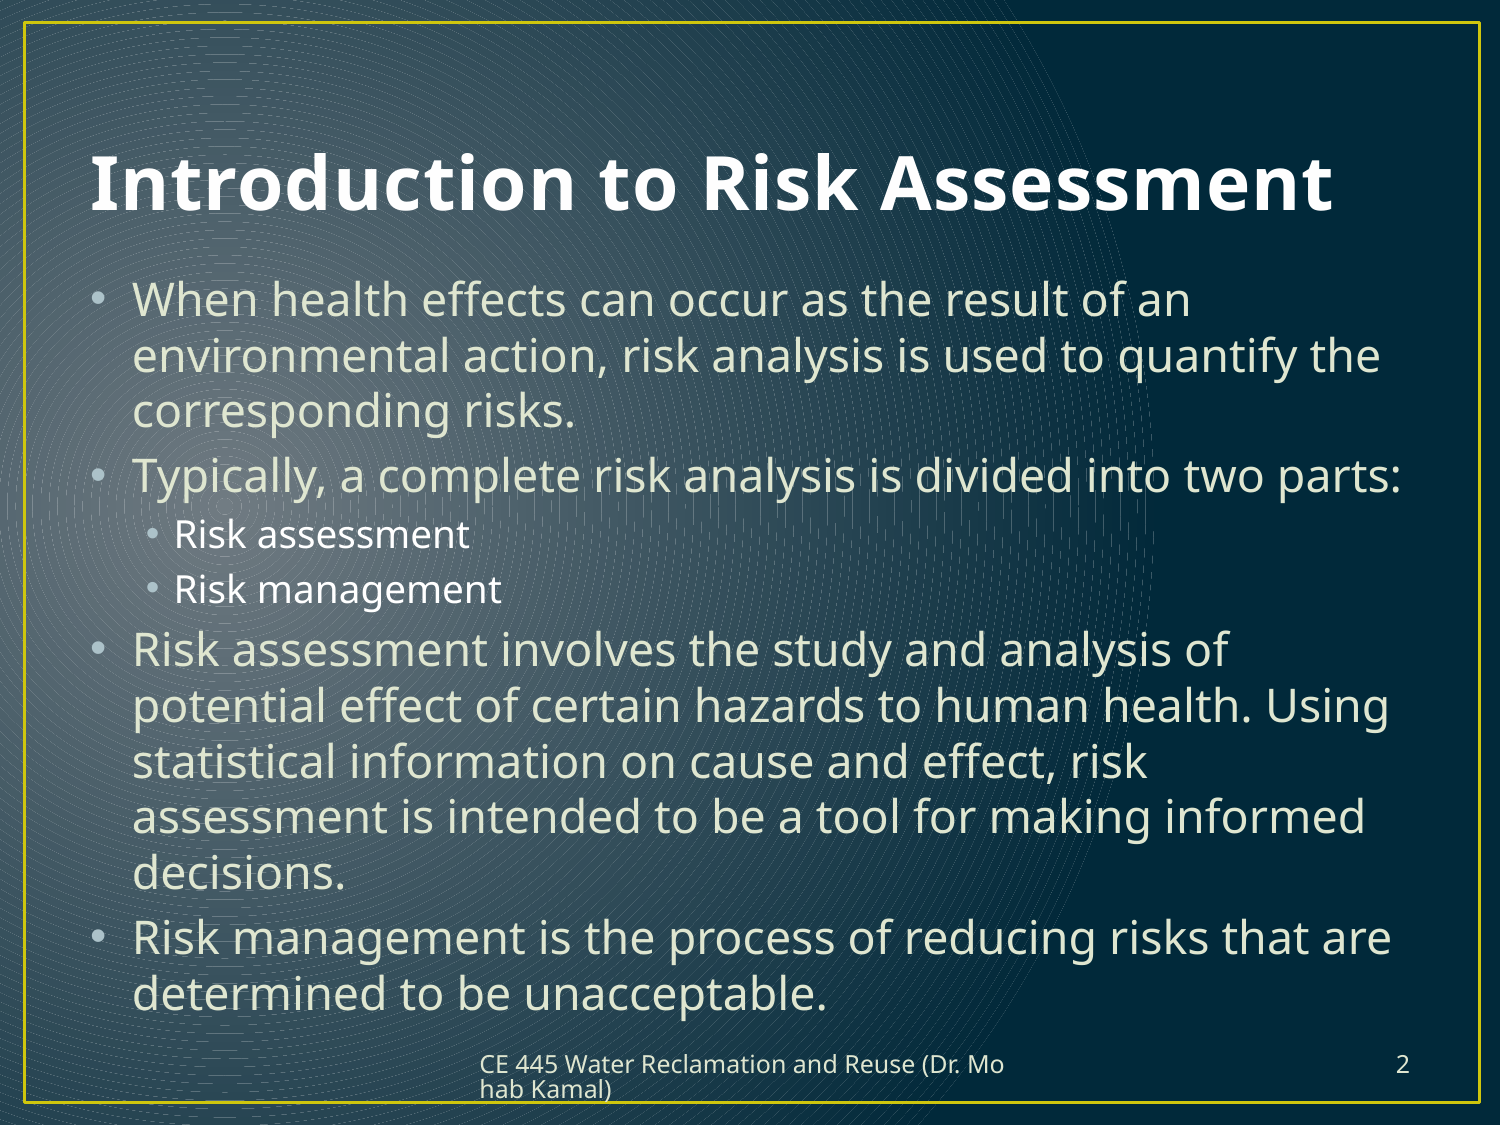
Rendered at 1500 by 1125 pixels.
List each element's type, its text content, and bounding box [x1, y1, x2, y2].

slide_number 2 [1074, 1035, 1425, 1096]
footer CE 445 Water Reclamation and Reuse (Dr. Mohab Kamal) [464, 1035, 1036, 1096]
title Introduction to Risk Assessment [75, 45, 1425, 233]
list When health effects can occur as the result of an environmental action, risk analysis is used to quantify the corresponding risks. Typically, a complete risk analysis is divided into two parts: Risk assessment Risk management Risk assessment involves the study and analysis of potential effect of certain hazards to human health. Using statistical information on cause and effect, risk assessment is intended to be a tool for making informed decisions. Risk management is the process of reducing risks that are determined to be unacceptable. [75, 262, 1425, 1075]
